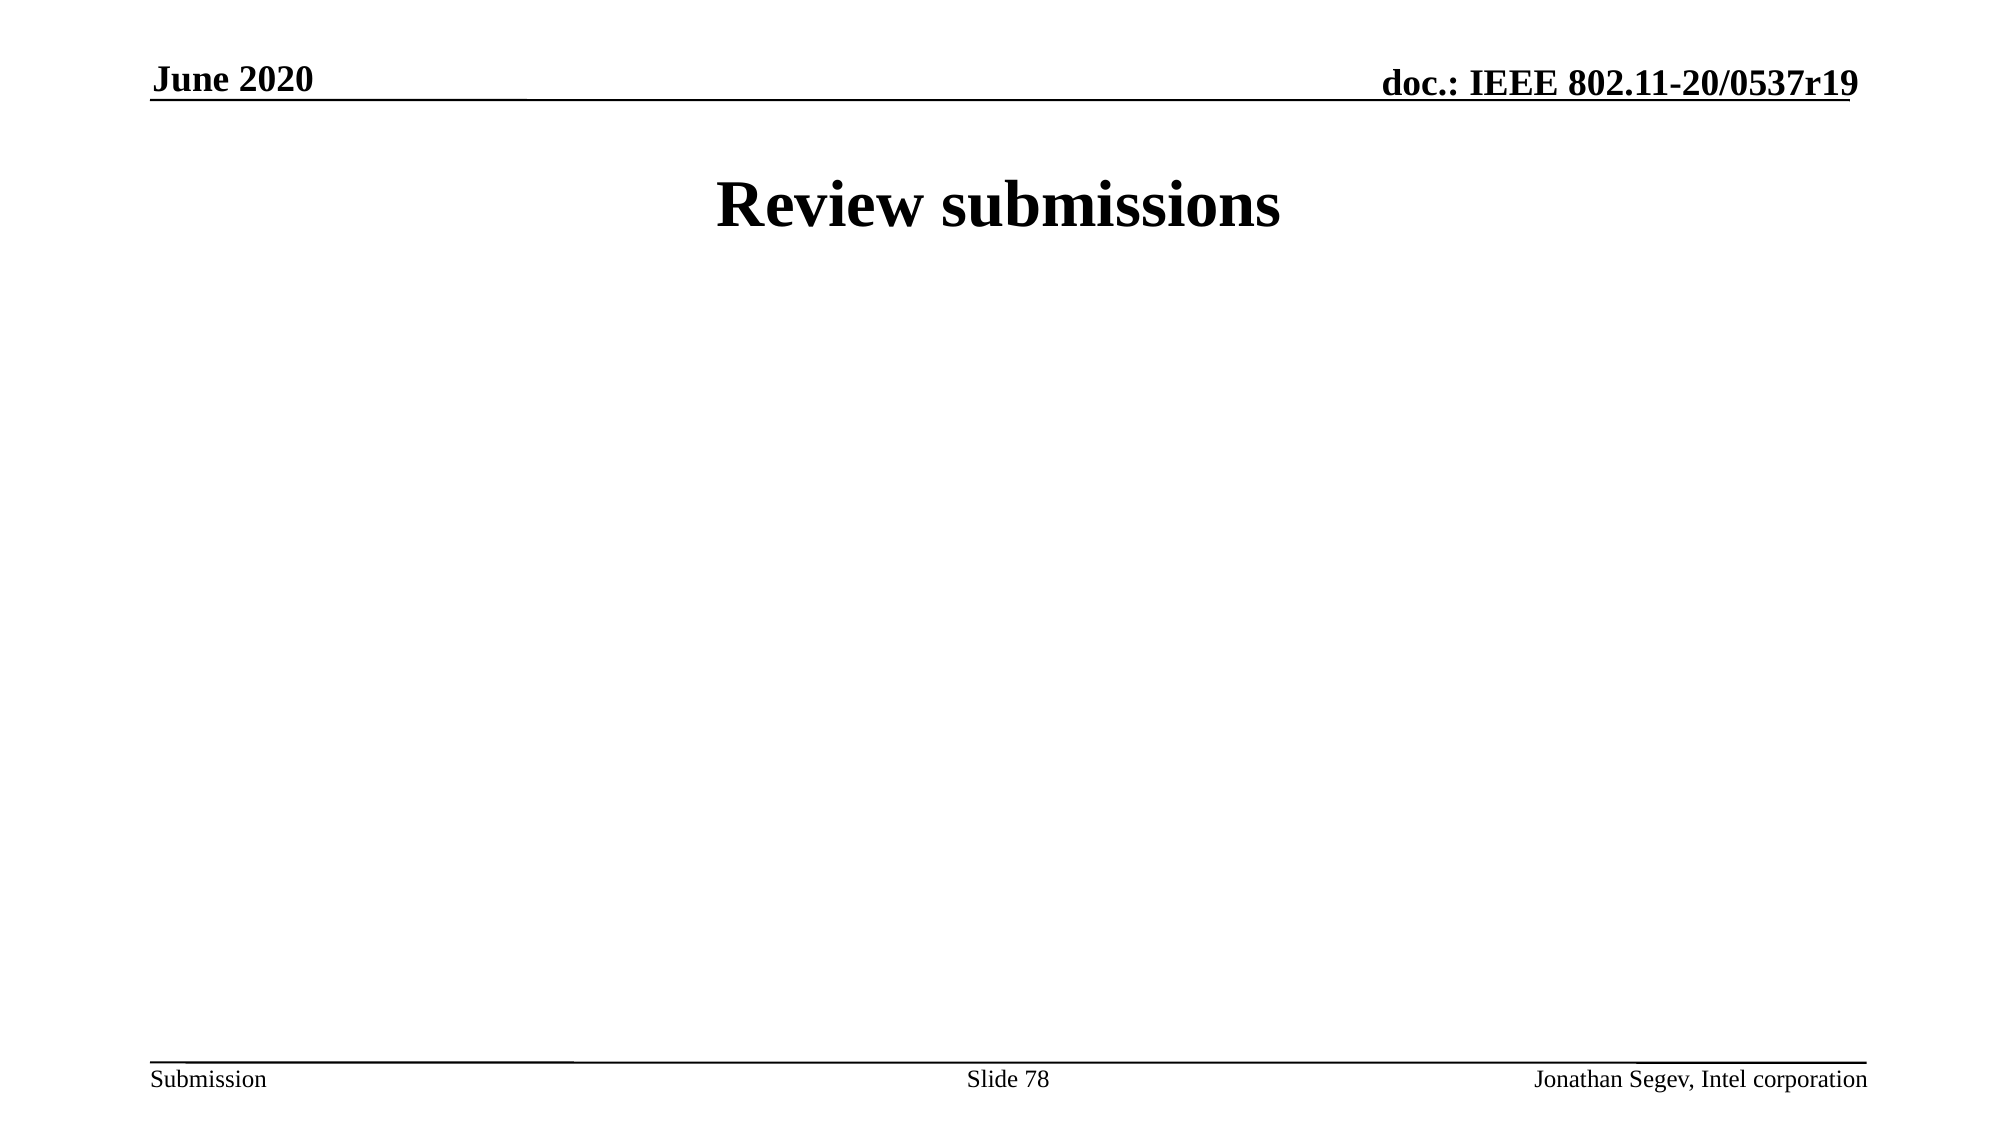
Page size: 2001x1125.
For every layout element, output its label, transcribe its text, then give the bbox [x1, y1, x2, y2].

slide_number Slide 78 [950, 1061, 1067, 1123]
footer Jonathan Segev, Intel corporation [1171, 1061, 1869, 1093]
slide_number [152, 54, 563, 100]
title Review submissions [149, 112, 1850, 288]
